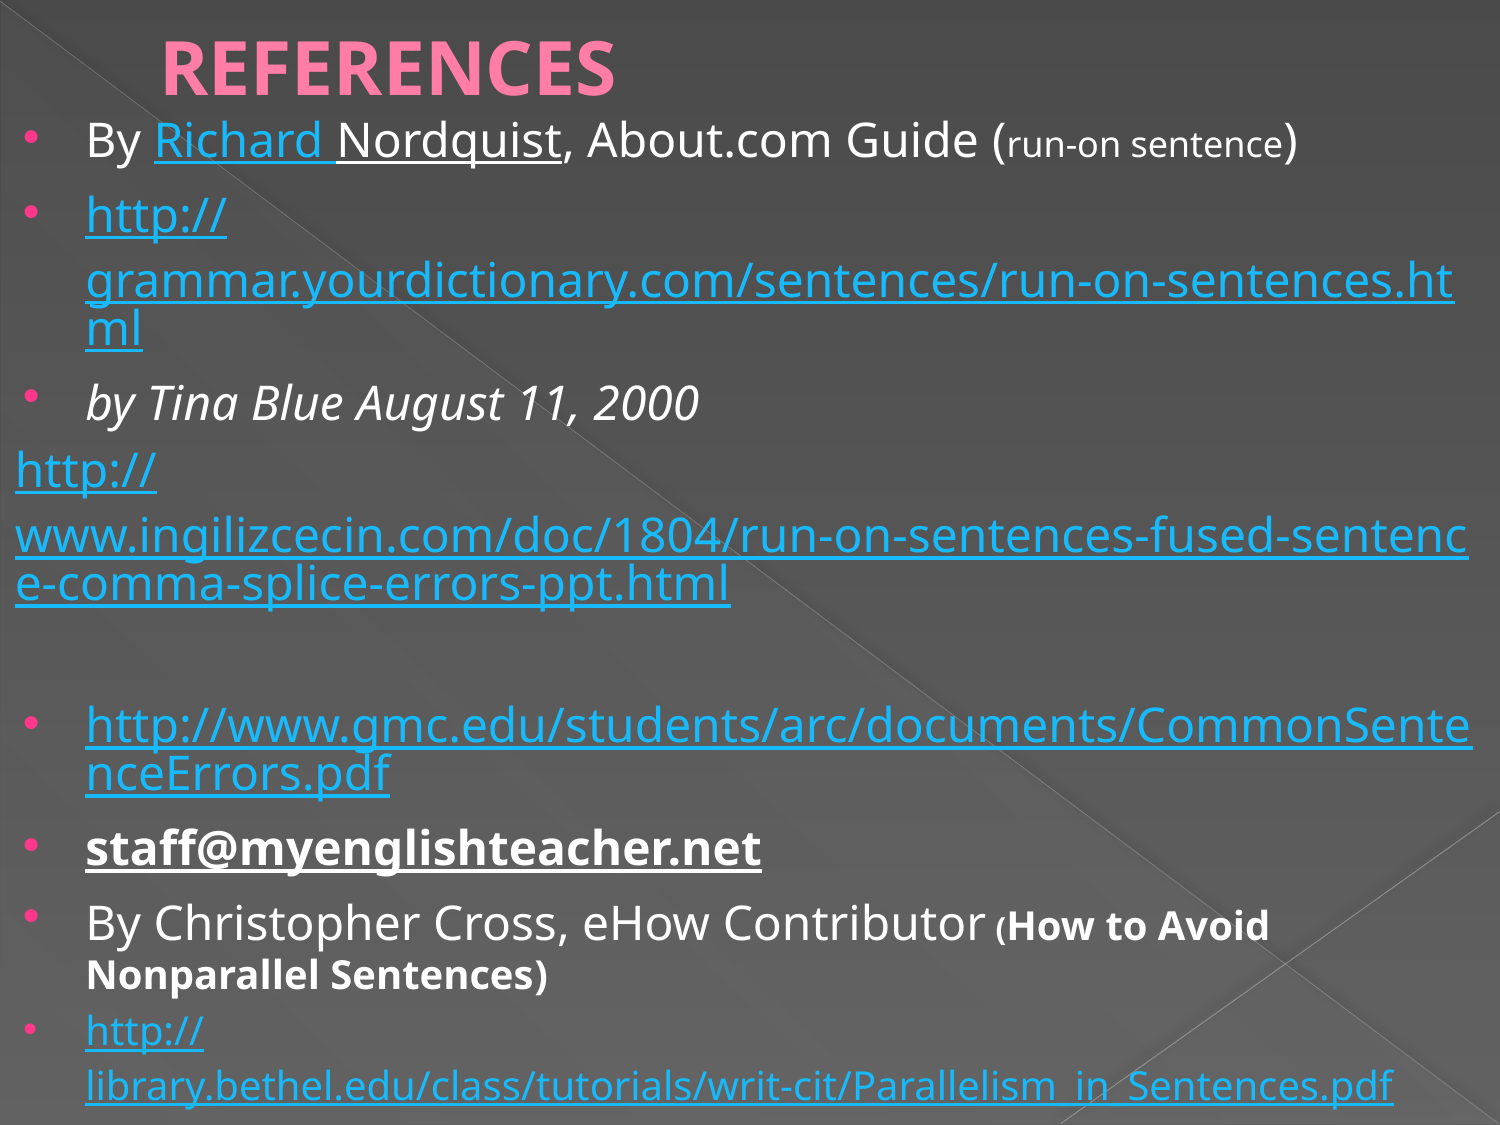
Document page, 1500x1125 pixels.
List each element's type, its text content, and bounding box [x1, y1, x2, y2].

title REFERENCES [64, 0, 1415, 101]
list By Richard Nordquist, About.com Guide (run-on sentence) http://grammar.yourdictionary.com/sentences/run-on-sentences.html by Tina Blue August 11, 2000 http://www.ingilizcecin.com/doc/1804/run-on-sentences-fused-sentence-comma-splice-errors-ppt.html http://www.gmc.edu/students/arc/documents/CommonSentenceErrors.pdf staff@myenglishteacher.net By Christopher Cross, eHow Contributor (How to Avoid Nonparallel Sentences) http://library.bethel.edu/class/tutorials/writ-cit/Parallelism_in_Sentences.pdf http://enguistic.blogspot.com/2006/01/common-error-4-non-parallel.html http://grammar.ccc.commnet.edu/grammar/fragments.htm [0, 101, 1500, 1125]
